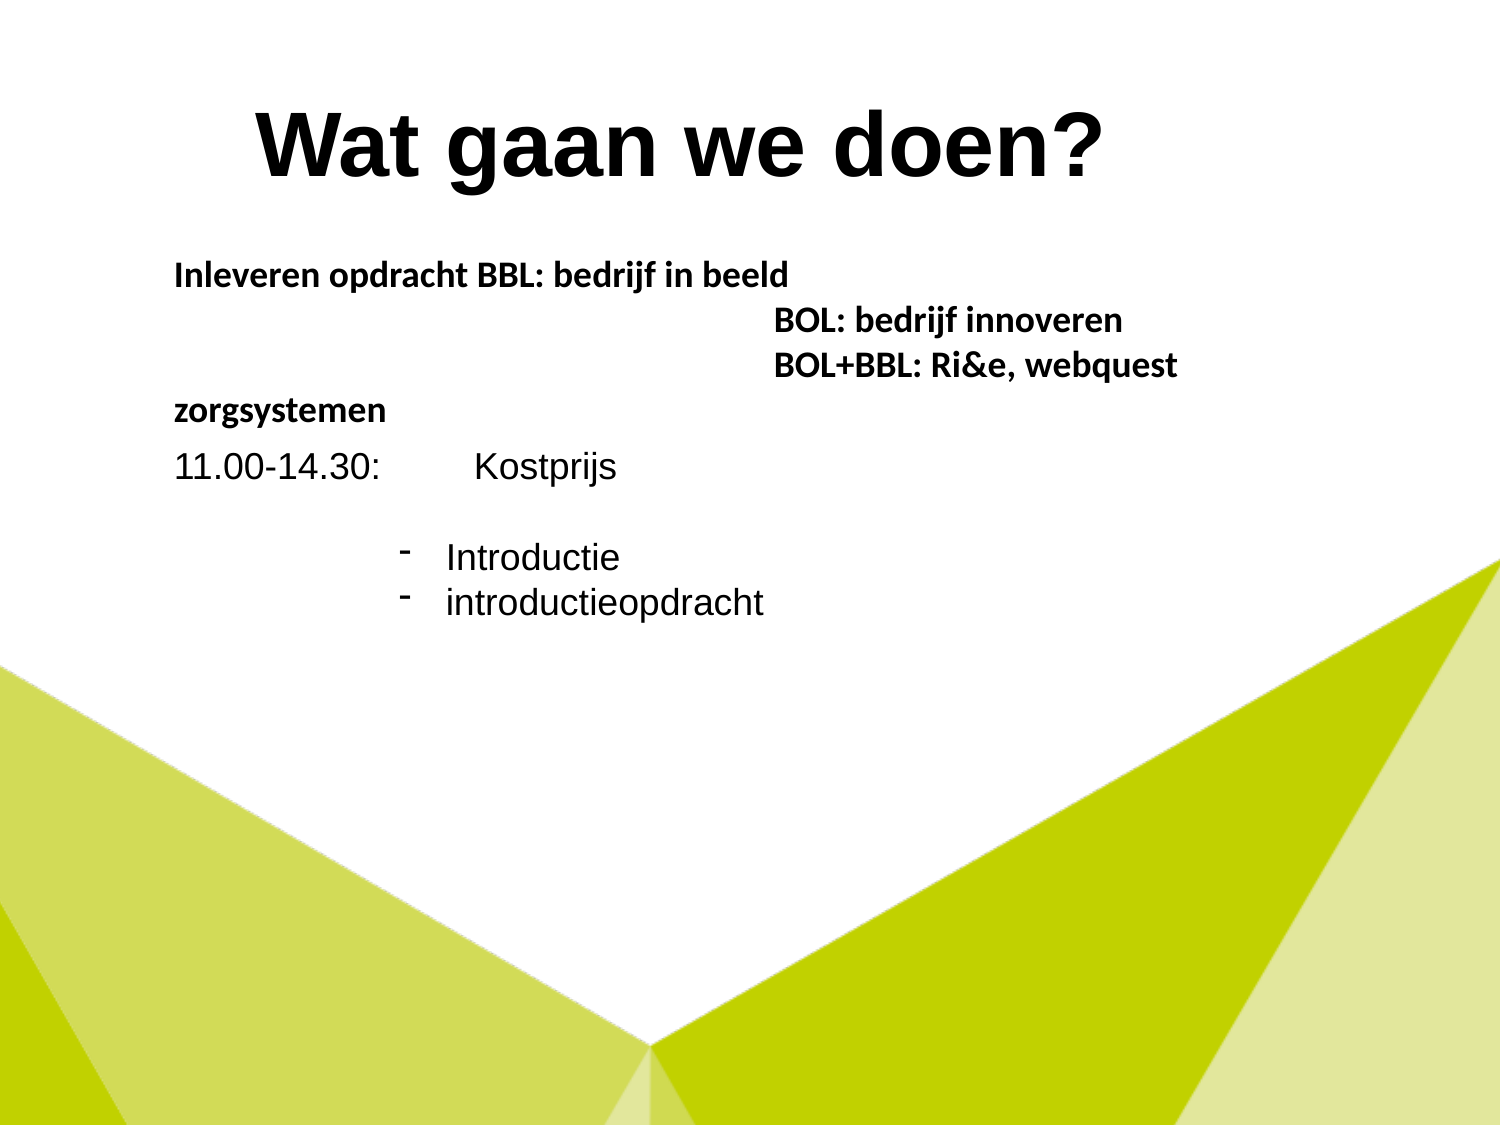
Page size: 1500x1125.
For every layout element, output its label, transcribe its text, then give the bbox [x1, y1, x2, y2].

picture [0, 485, 1500, 1125]
text_box Inleveren opdracht BBL: bedrijf in beeld BOL: bedrijf innoveren BOL+BBL: Ri&e, webquest zorgsystemen [159, 242, 1316, 438]
text_box 11.00-14.30: Kostprijs Introductie introductieopdracht [159, 438, 1316, 483]
text_box Wat gaan we doen? [65, 77, 1297, 202]
